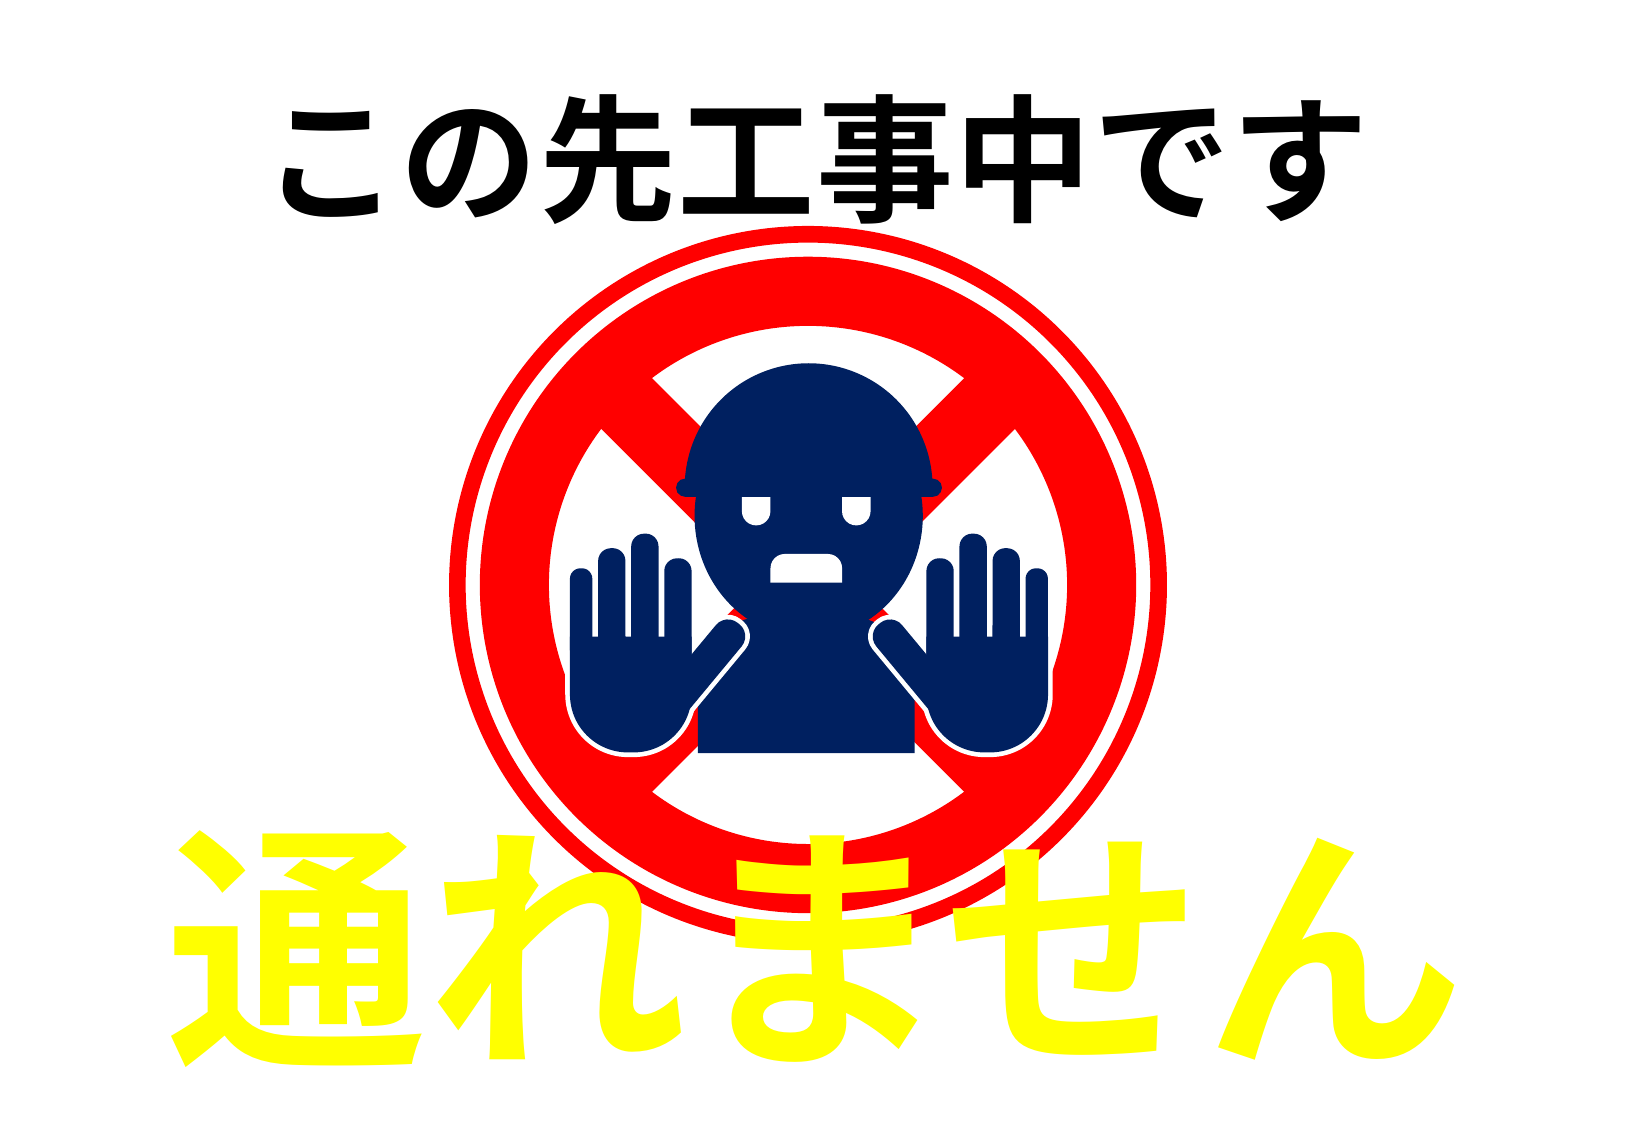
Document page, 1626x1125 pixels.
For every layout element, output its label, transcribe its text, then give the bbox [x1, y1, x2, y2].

text_box 通れません [37, 779, 1595, 1107]
text_box この先工事中です [44, 66, 1588, 246]
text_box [448, 225, 1168, 945]
